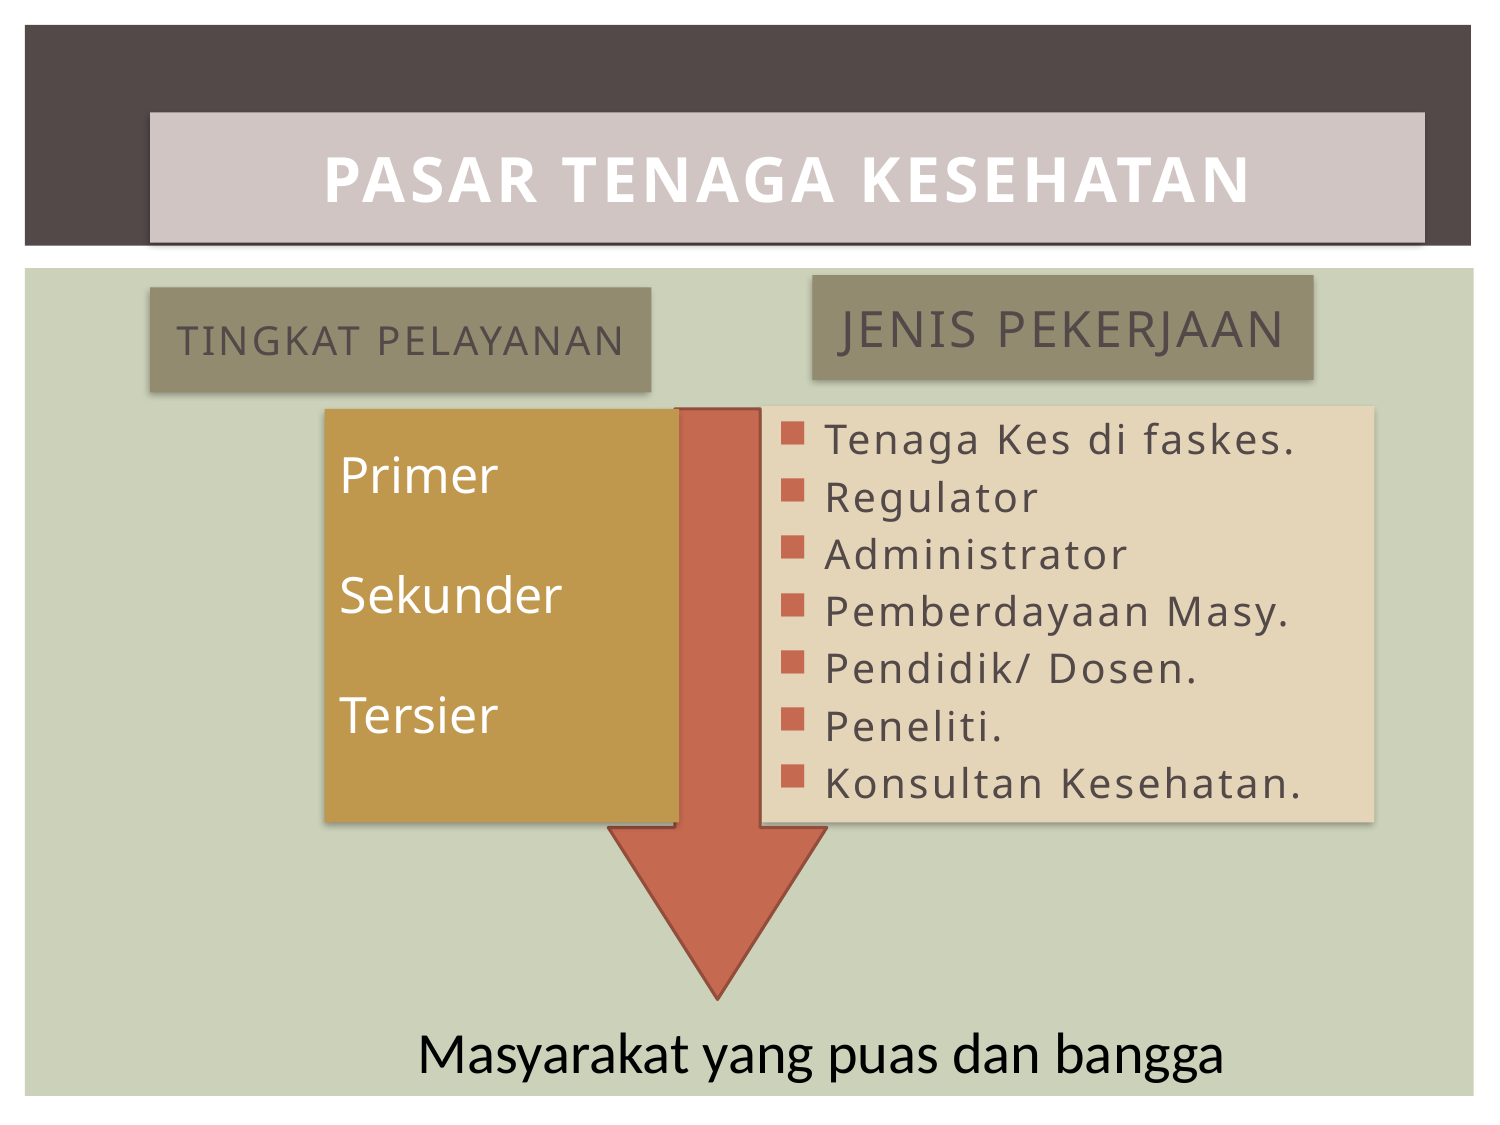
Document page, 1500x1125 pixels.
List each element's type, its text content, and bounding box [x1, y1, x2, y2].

list TINGKAT PELAYANAN [150, 287, 652, 393]
list Tenaga Kes di faskes. Regulator Administrator Pemberdayaan Masy. Pendidik/ Dosen. Peneliti. Konsultan Kesehatan. [761, 406, 1375, 823]
title PASAR TENAGA KESEHATAN [150, 112, 1425, 243]
text_box Masyarakat yang puas dan bangga [402, 1008, 1242, 1093]
text_box Primer Sekunder Tersier [323, 407, 681, 824]
text_box [609, 407, 829, 1002]
list JENIS PEKERJAAN [812, 275, 1314, 380]
